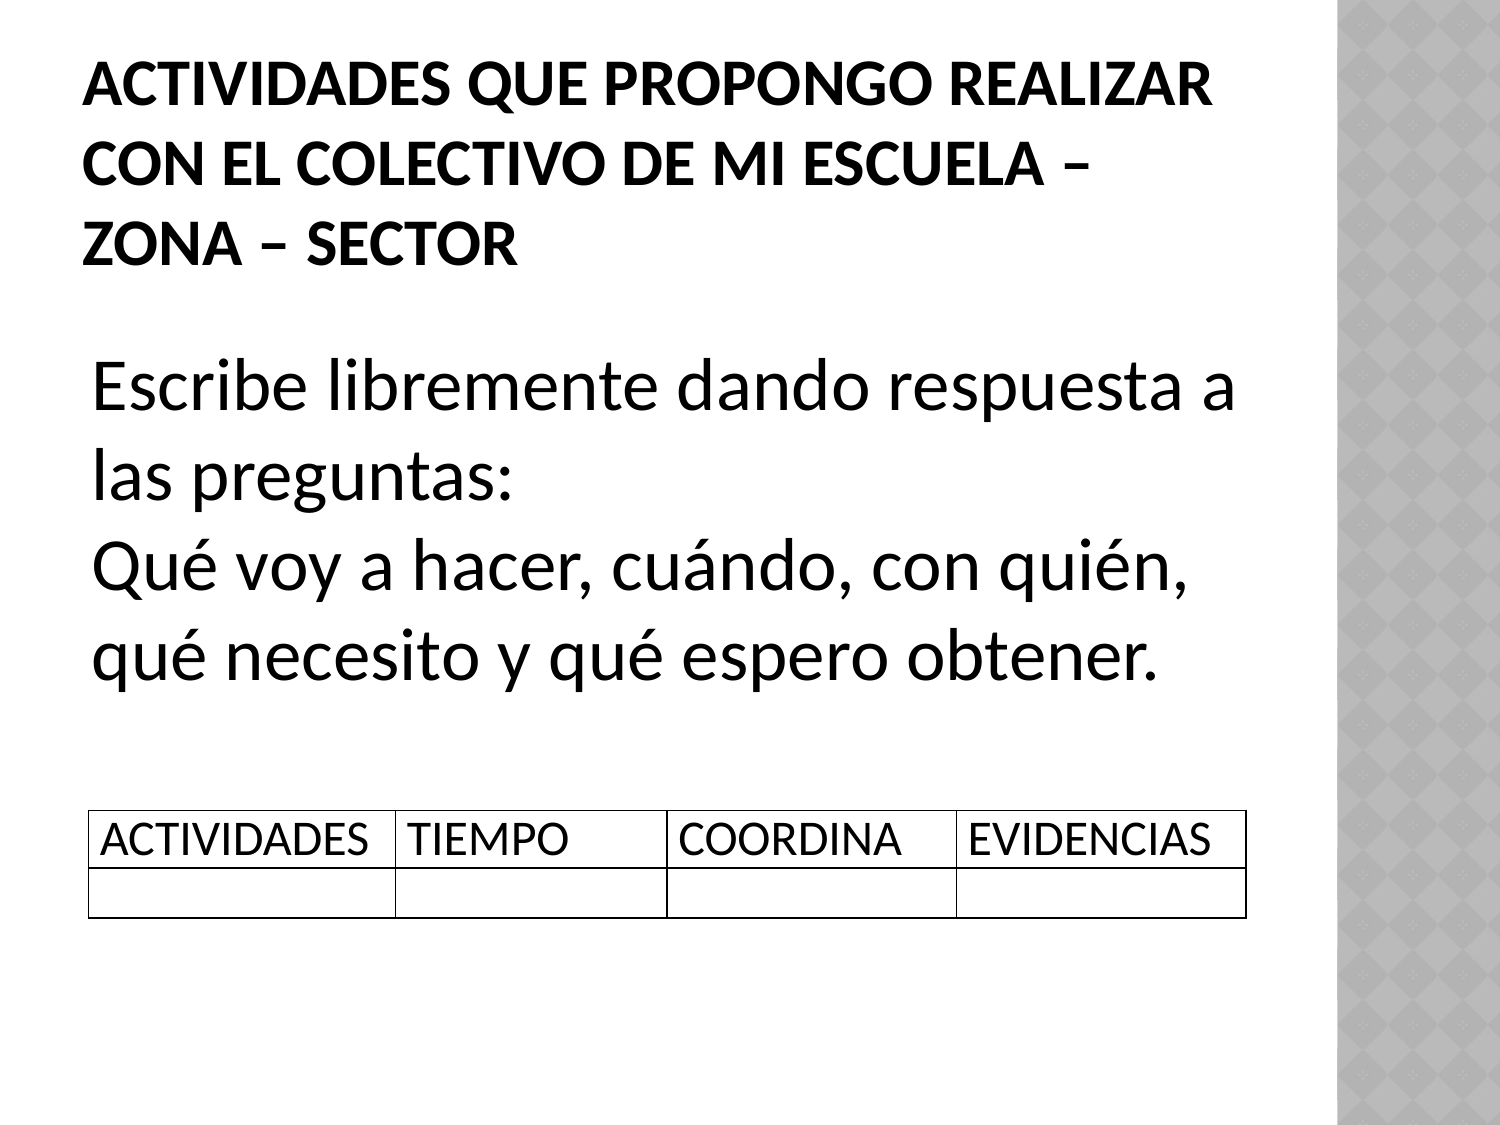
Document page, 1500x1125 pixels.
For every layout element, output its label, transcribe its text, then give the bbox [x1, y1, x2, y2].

title ACTIVIDADES QUE PROPONGO REALIZAR CON EL COLECTIVO DE MI ESCUELA – ZONA – SECTOR [75, 42, 1263, 279]
table_cell [396, 869, 666, 917]
table_cell [957, 869, 1245, 917]
table_header EVIDENCIAS [957, 811, 1245, 867]
table_header TIEMPO [396, 811, 666, 867]
table_header ACTIVIDADES [89, 811, 395, 867]
table_header COORDINA [668, 811, 956, 867]
table_cell [89, 869, 395, 917]
table_cell [668, 869, 956, 917]
text_box Escribe libremente dando respuesta a las preguntas: Qué voy a hacer, cuándo, con quién, qué necesito y qué espero obtener. [76, 327, 1329, 703]
